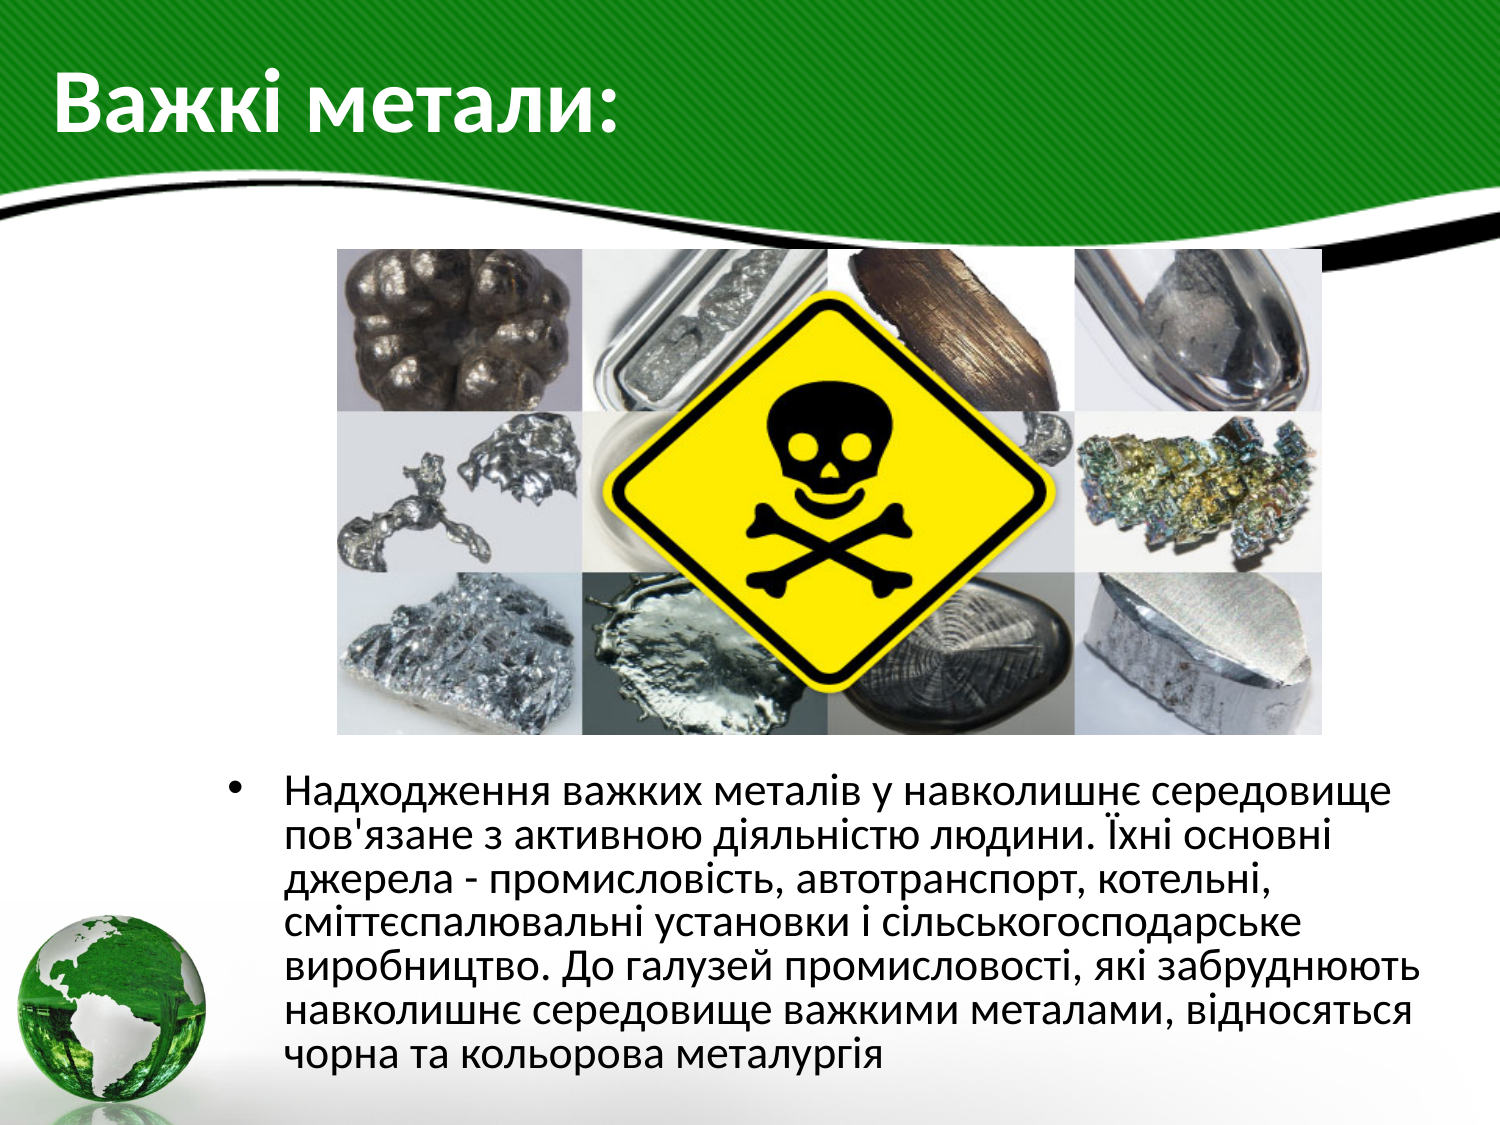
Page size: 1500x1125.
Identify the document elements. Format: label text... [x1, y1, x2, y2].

list Надходження важких металів у навколишнє середовище пов'язане з активною діяльністю людини. Їхні основні джерела - промисловість, автотранспорт, котельні, сміттєспалювальні установки і сільськогосподарське виробництво. До галузей промисловості, які забруднюють навколишнє середовище важкими металами, відносяться чорна та кольорова металургія [212, 762, 1463, 1088]
title Важкі метали: [37, 8, 1463, 183]
picture [0, 0, 1500, 1125]
